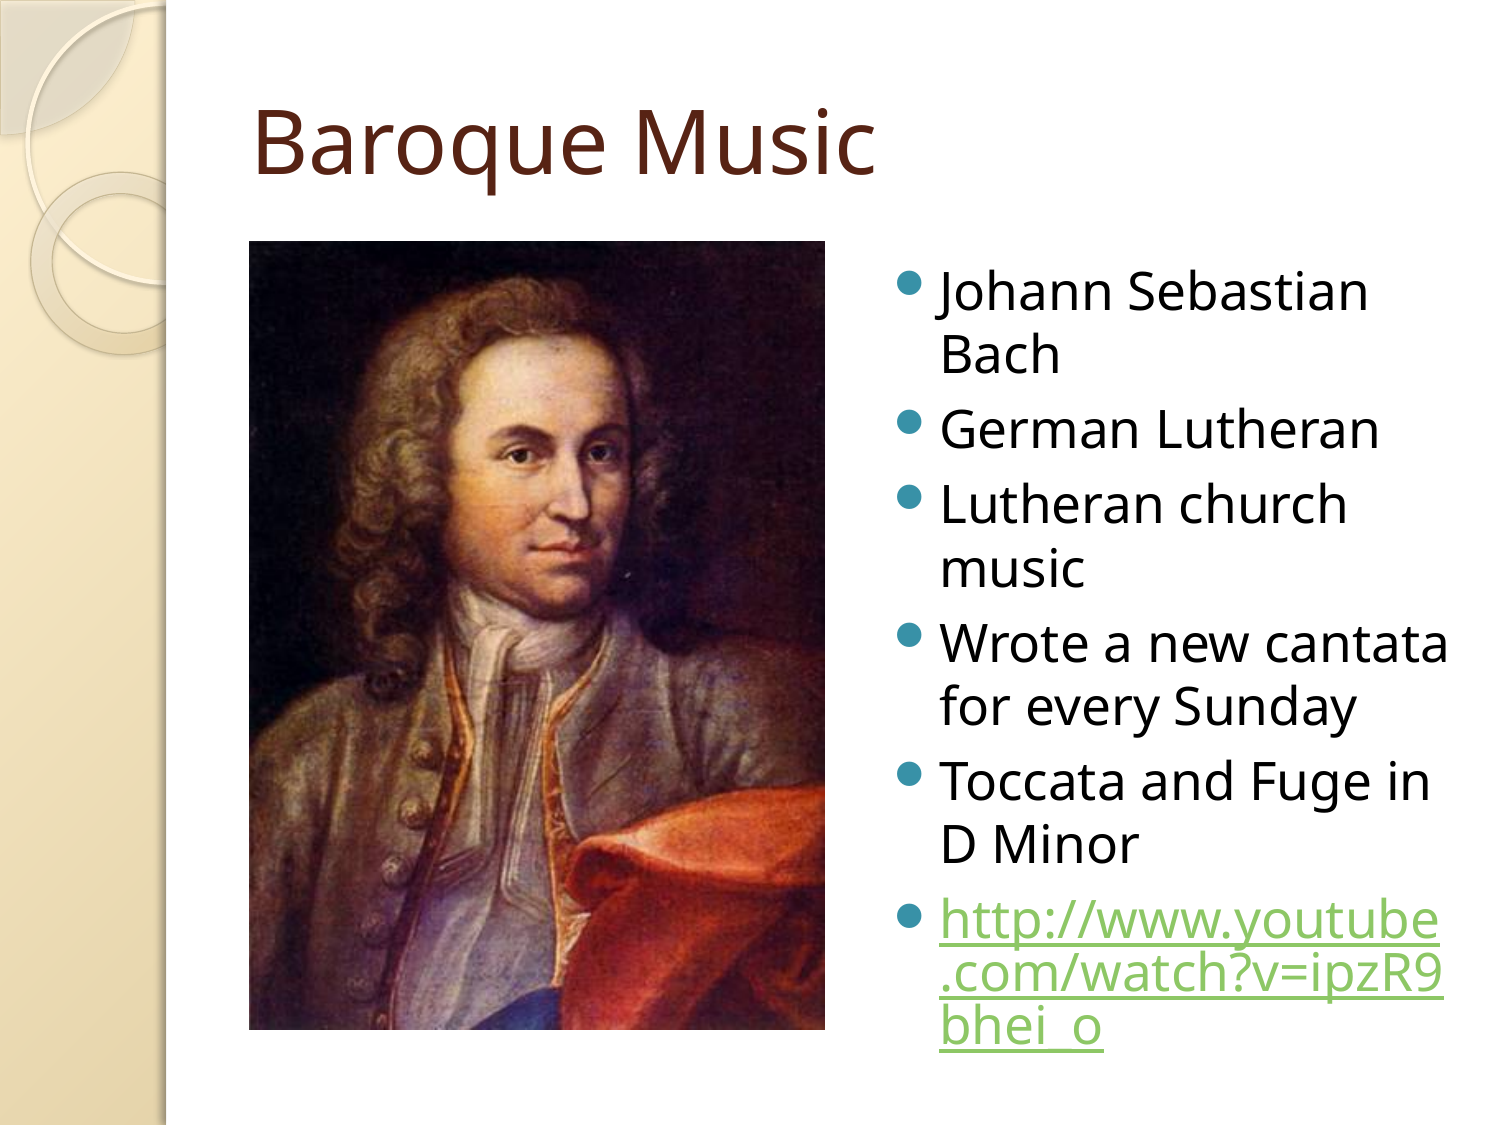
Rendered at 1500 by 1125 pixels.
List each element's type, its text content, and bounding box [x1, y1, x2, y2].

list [249, 240, 826, 1030]
list Johann Sebastian Bach German Lutheran Lutheran church music Wrote a new cantata for every Sunday Toccata and Fuge in D Minor http://www.youtube.com/watch?v=ipzR9bhei_o [865, 249, 1466, 1015]
title Baroque Music [235, 45, 1466, 233]
